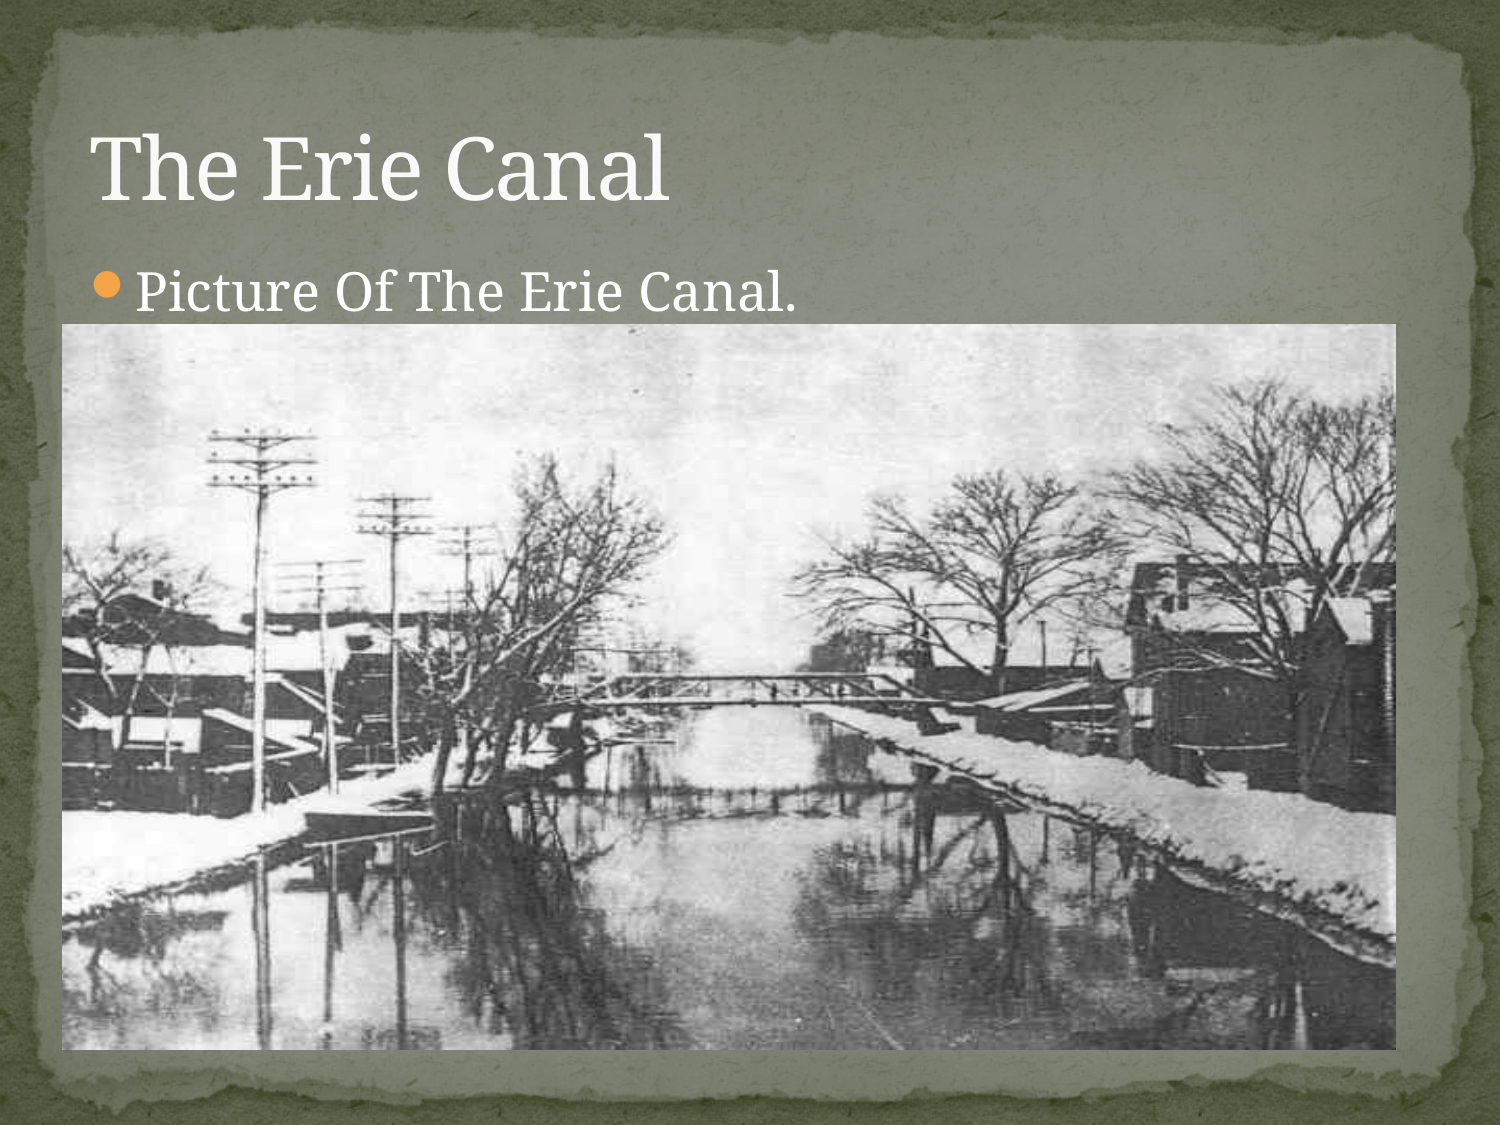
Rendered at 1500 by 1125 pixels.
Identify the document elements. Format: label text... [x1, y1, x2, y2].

title The Erie Canal [74, 24, 1425, 225]
list Picture Of The Erie Canal. [75, 249, 1425, 1000]
picture [62, 324, 1396, 1050]
